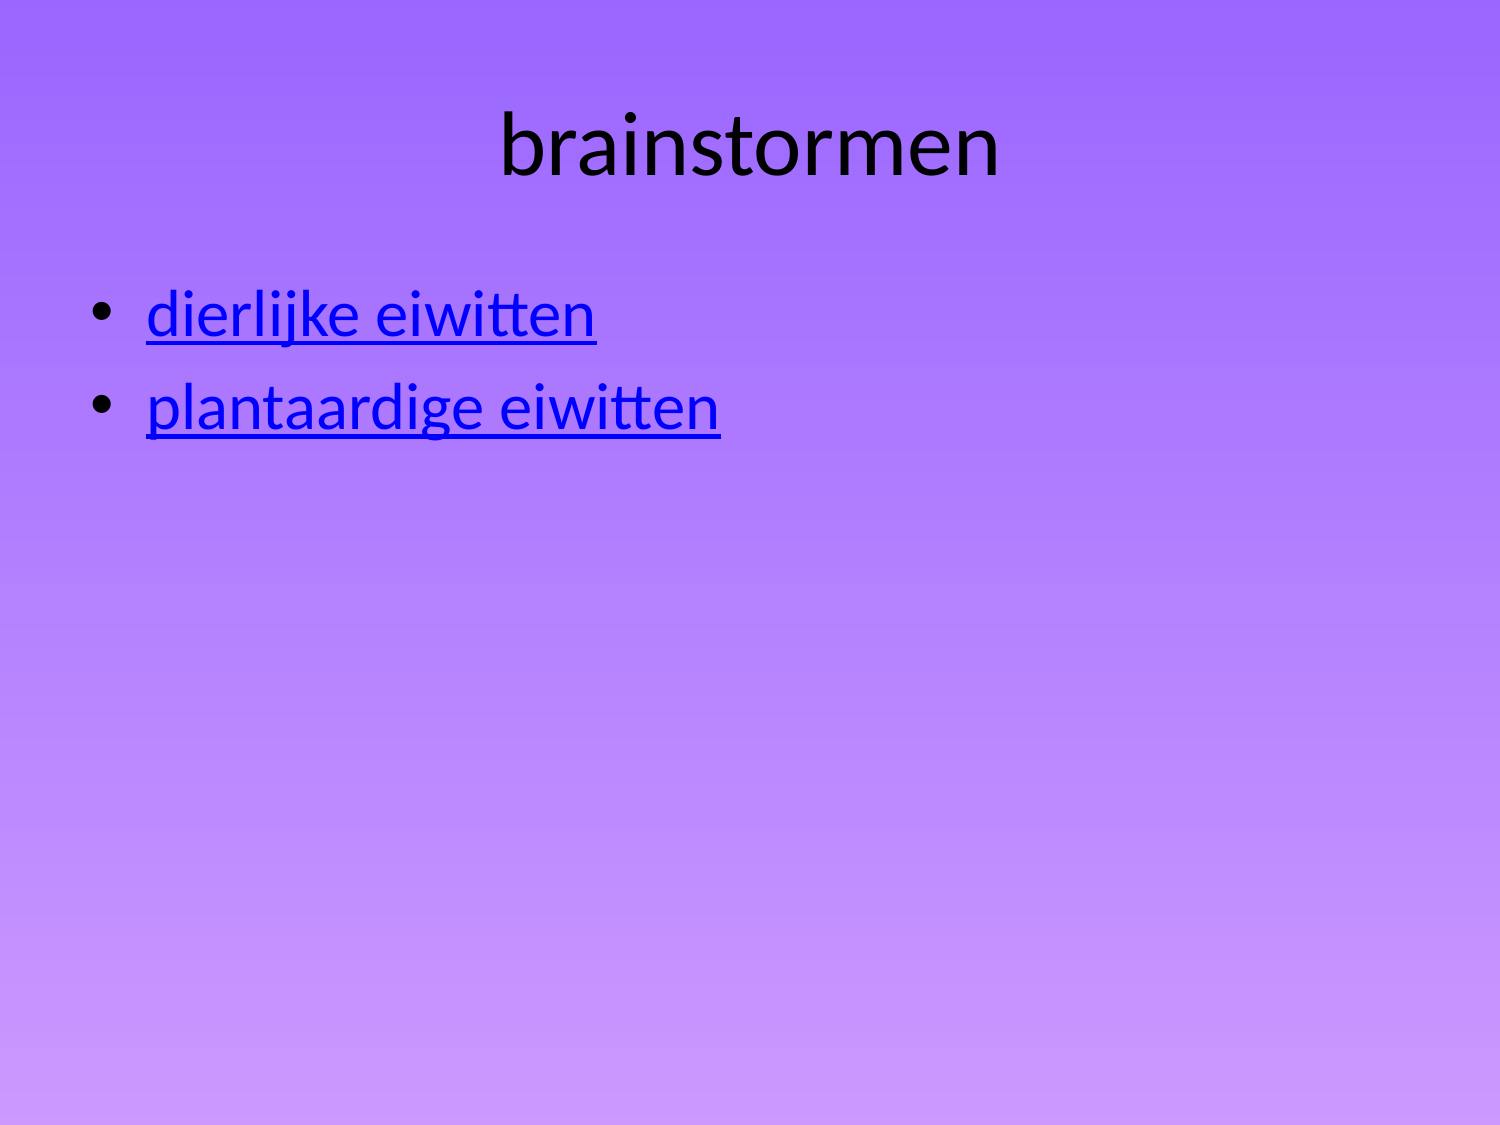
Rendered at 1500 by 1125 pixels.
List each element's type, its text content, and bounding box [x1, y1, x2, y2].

list dierlijke eiwitten plantaardige eiwitten [75, 262, 1425, 1005]
title brainstormen [75, 45, 1425, 233]
